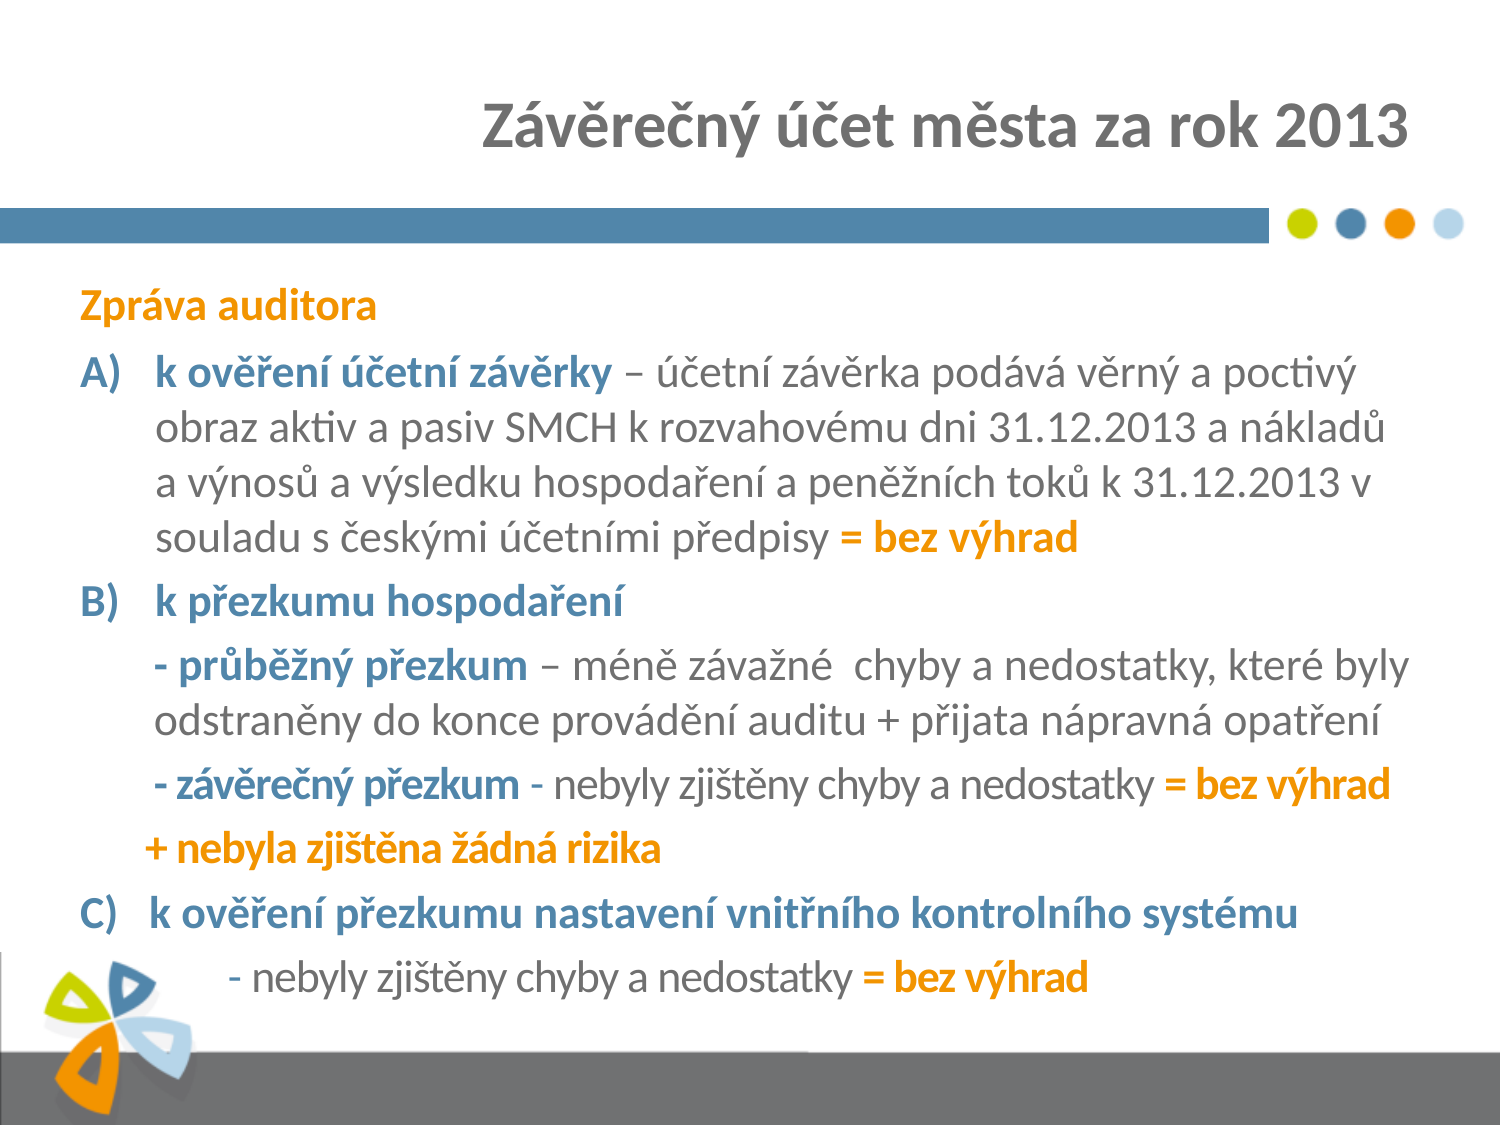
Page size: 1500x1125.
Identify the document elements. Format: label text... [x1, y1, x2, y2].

list Zpráva auditora k ověření účetní závěrky – účetní závěrka podává věrný a poctivý obraz aktiv a pasiv SMCH k rozvahovému dni 31.12.2013 a nákladů a výnosů a výsledku hospodaření a peněžních toků k 31.12.2013 v souladu s českými účetními předpisy = bez výhrad k přezkumu hospodaření - průběžný přezkum – méně závažné chyby a nedostatky, které byly odstraněny do konce provádění auditu + přijata nápravná opatření - závěrečný přezkum - nebyly zjištěny chyby a nedostatky = bez výhrad + nebyla zjištěna žádná rizika C) k ověření přezkumu nastavení vnitřního kontrolního systému - nebyly zjištěny chyby a nedostatky = bez výhrad [64, 267, 1447, 1012]
title Závěrečný účet města za rok 2013 [75, 45, 1425, 197]
picture [1269, 196, 1483, 256]
picture [0, 952, 1500, 1125]
